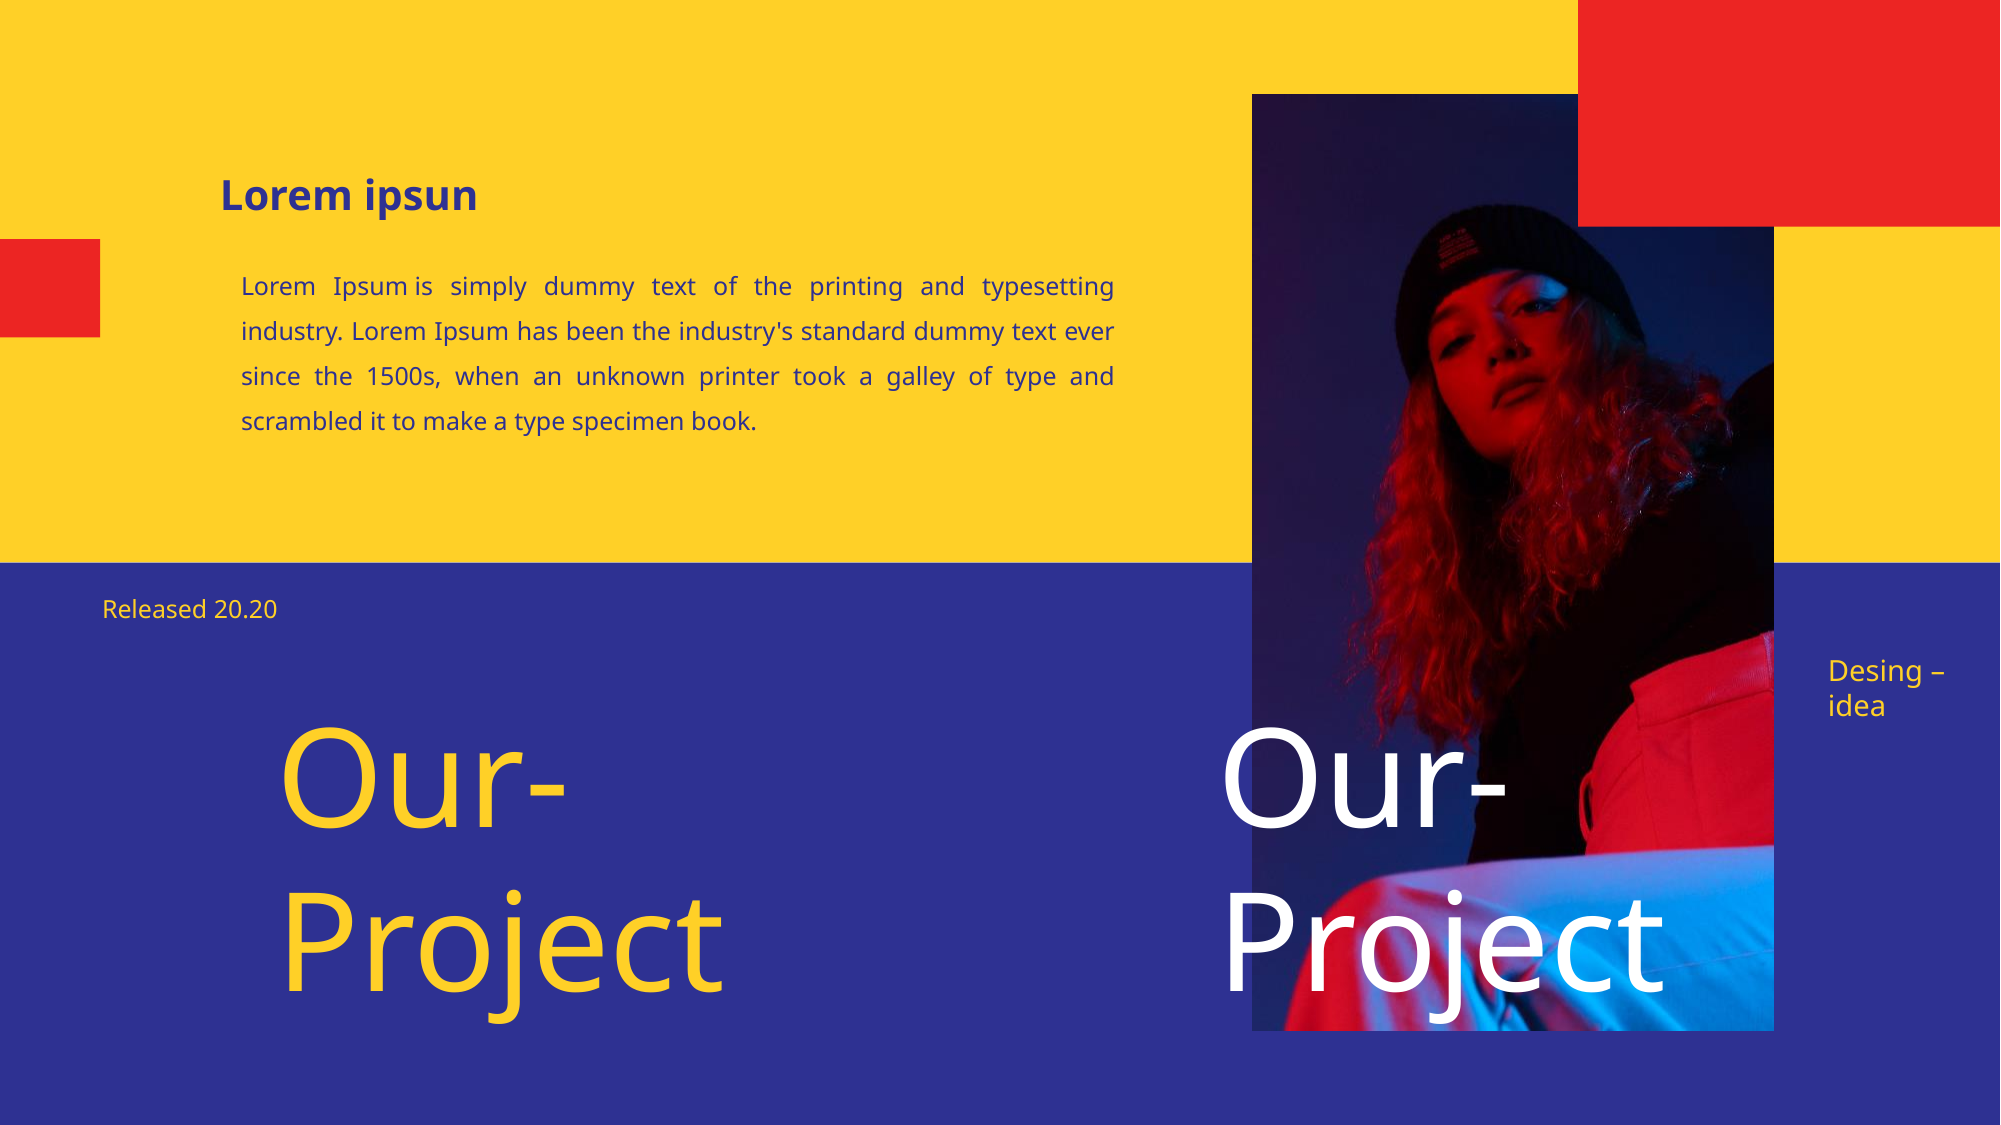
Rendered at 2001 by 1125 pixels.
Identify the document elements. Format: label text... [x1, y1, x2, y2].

text_box [1577, 0, 2000, 228]
text_box Lorem ipsun [205, 160, 494, 226]
text_box [1774, 228, 2000, 561]
text_box Released 20.20 [87, 585, 293, 631]
text_box [0, 561, 2000, 1125]
text_box [0, 238, 101, 338]
text_box Lorem Ipsum is simply dummy text of the printing and typesetting industry. Lorem Ipsum has been the industry's standard dummy text ever since the 1500s, when an unknown printer took a galley of type and scrambled it to make a type specimen book. [226, 248, 1132, 443]
text_box Desing – idea [1813, 644, 1961, 730]
picture [1252, 94, 1774, 1031]
text_box [0, 0, 1577, 561]
text_box Our- Project [261, 682, 741, 1027]
text_box Our- Project [1202, 682, 1252, 1027]
